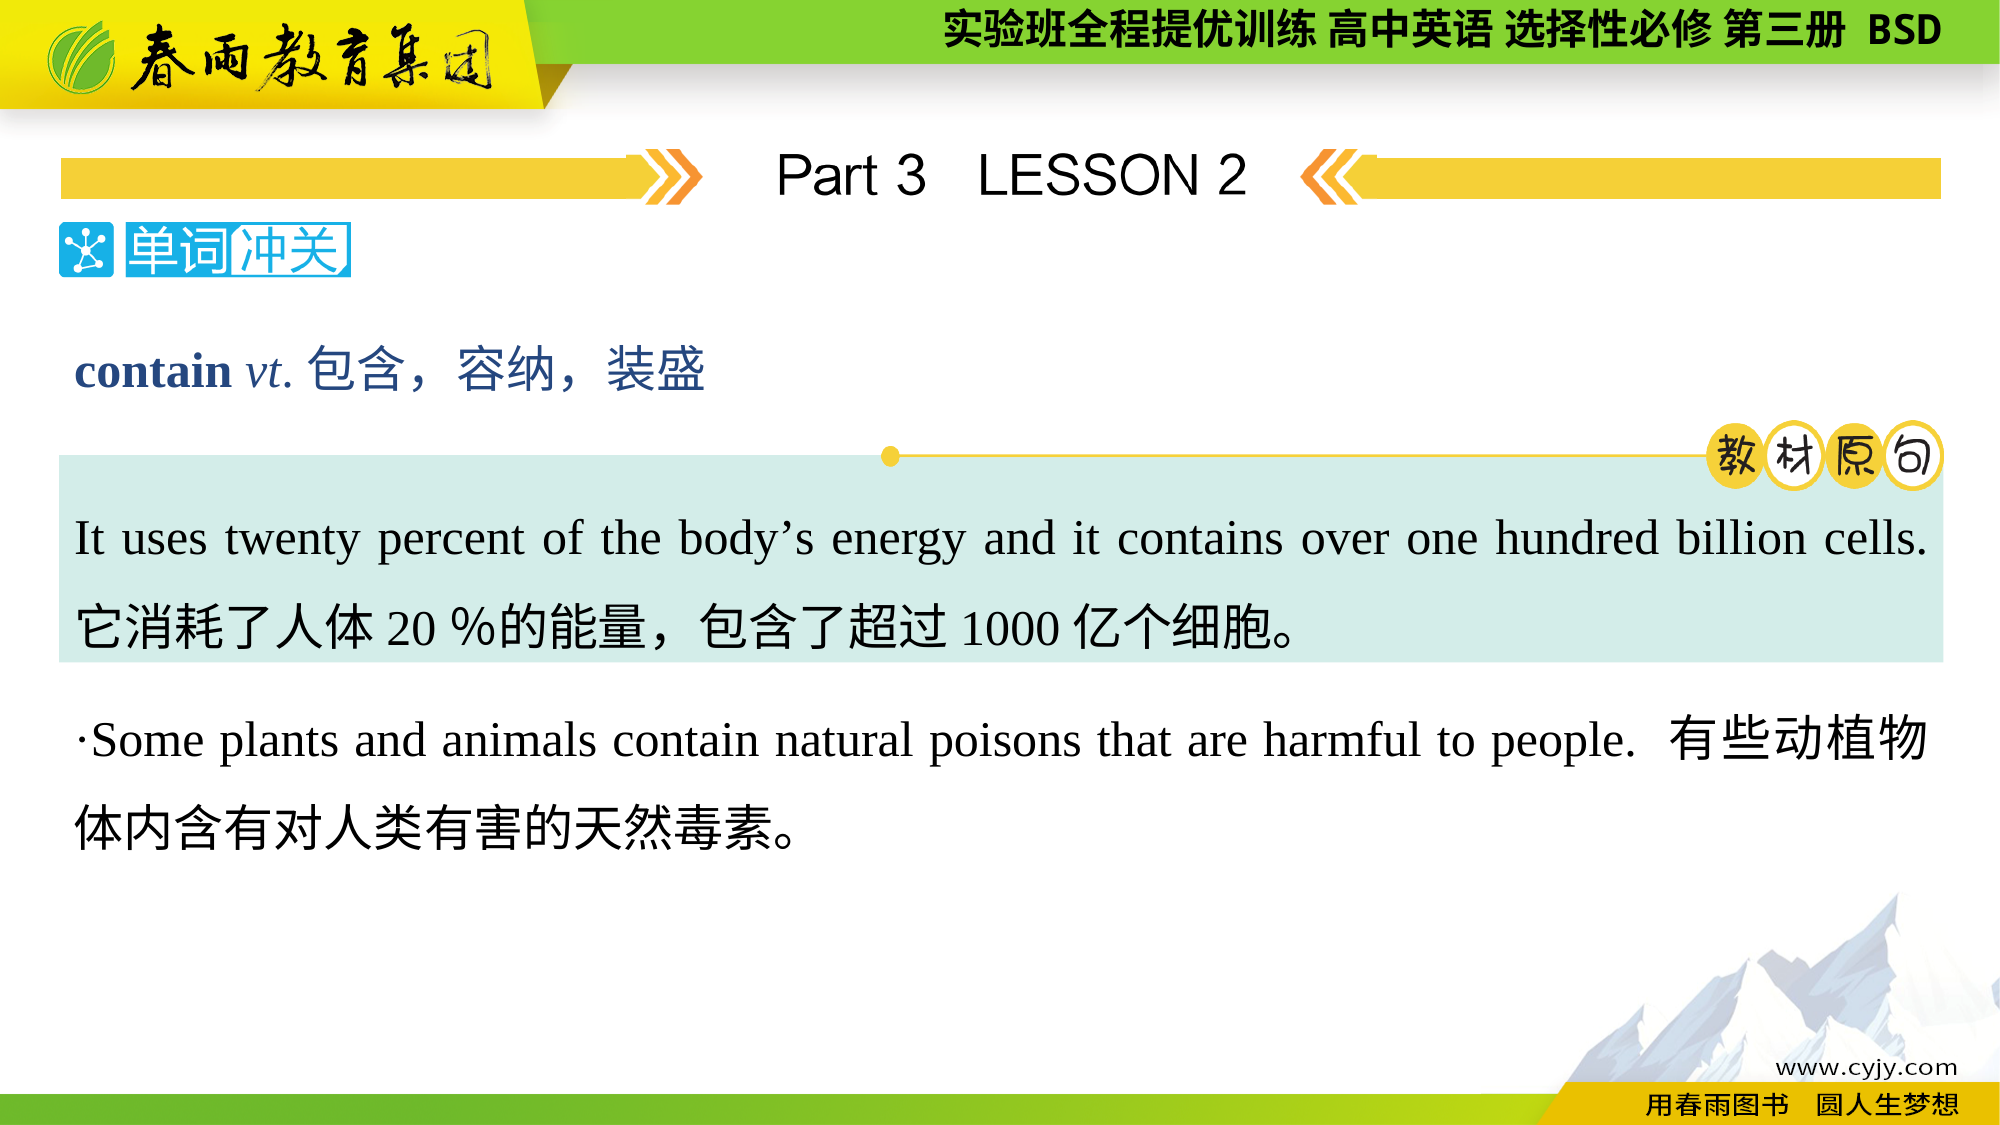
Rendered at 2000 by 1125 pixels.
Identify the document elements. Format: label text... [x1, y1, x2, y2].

list contain vt.包含，容纳，装盛 [59, 300, 1944, 395]
text_box ·Some plants and animals contain natural poisons that are harmful to people. 有些动植物体内含有对人类有害的天然毒素。 [59, 668, 1944, 864]
picture [0, 0, 2000, 1125]
text_box It uses twenty percent of the body’s energy and it contains over one hundred billion cells. 它消耗了人体20％的能量，包含了超过1000亿个细胞。 [59, 455, 1944, 663]
